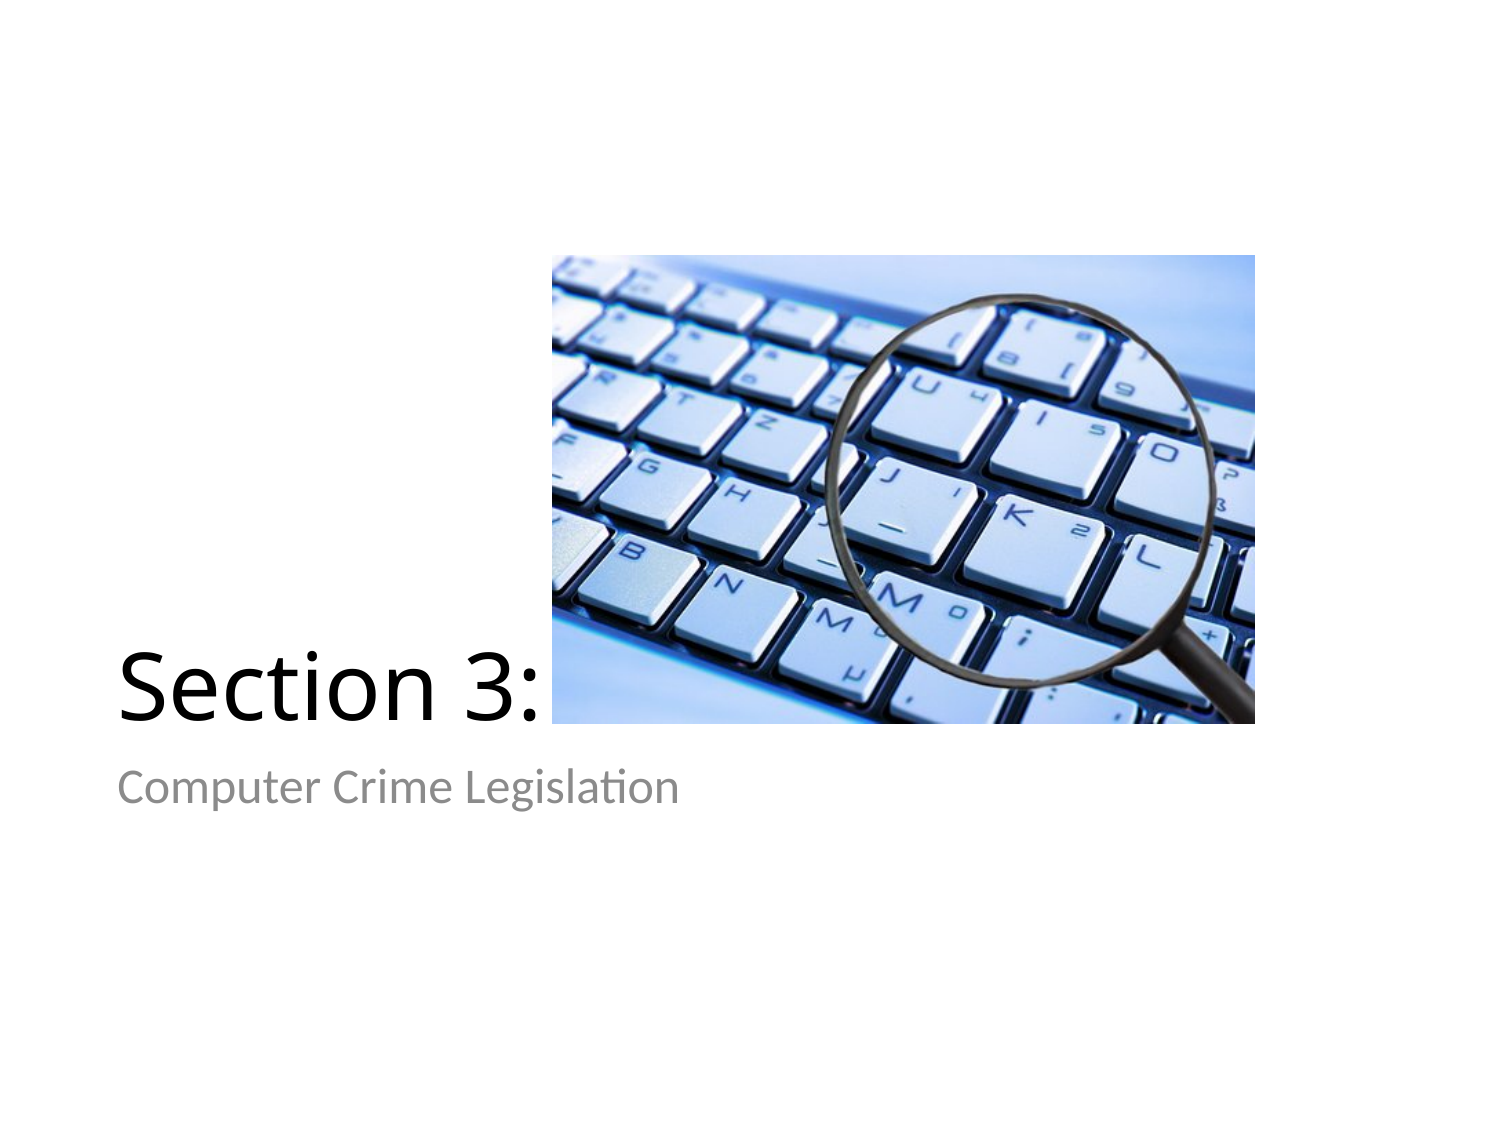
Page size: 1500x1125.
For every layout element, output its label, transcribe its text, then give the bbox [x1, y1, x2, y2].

picture [552, 255, 1255, 724]
title Section 3: [102, 280, 1397, 749]
list Computer Crime Legislation [102, 752, 1397, 1000]
